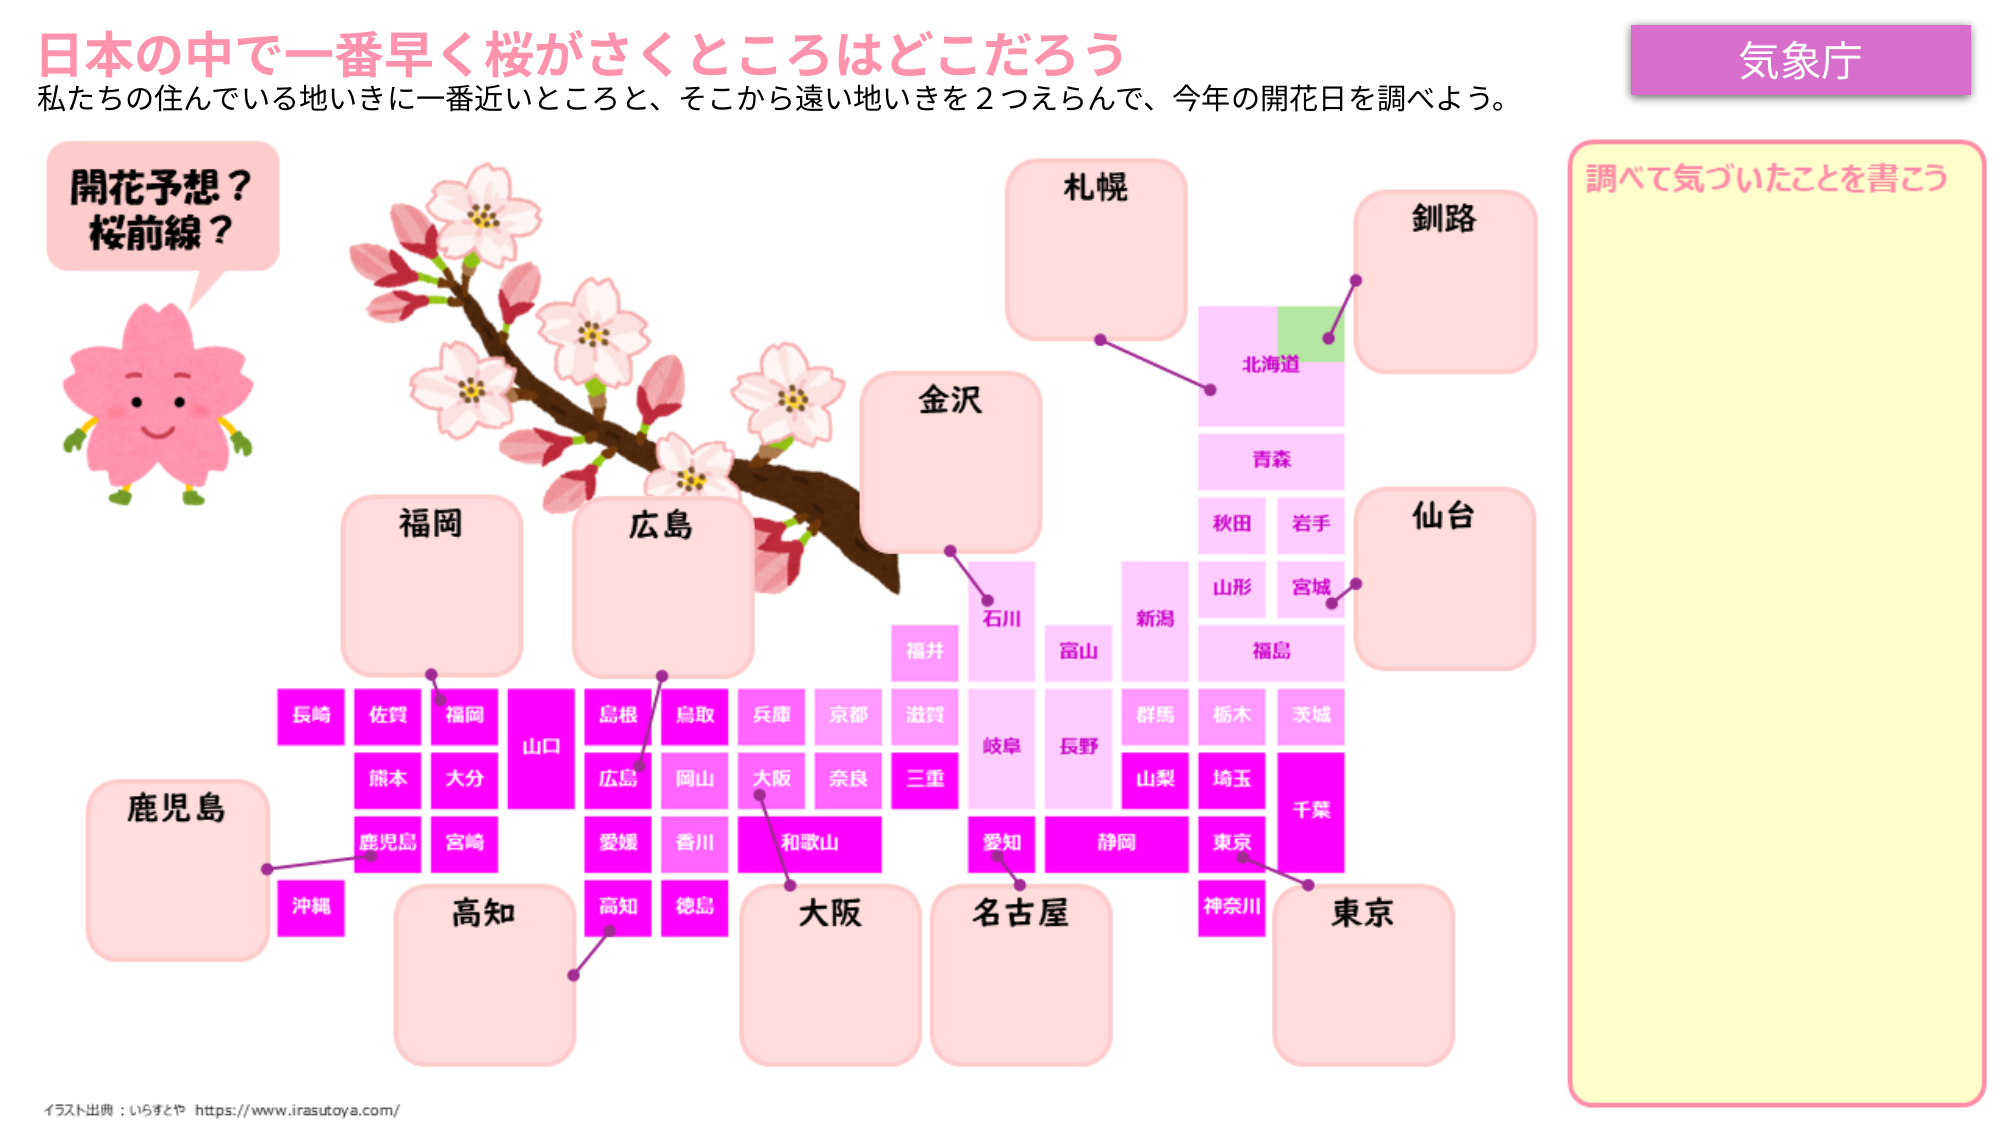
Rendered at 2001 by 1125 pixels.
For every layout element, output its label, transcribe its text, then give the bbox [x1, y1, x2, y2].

text_box 日本の中で一番早く桜がさくところはどこだろう [19, 16, 1592, 92]
picture [0, 0, 2001, 1125]
text_box 私たちの住んでいる地いきに一番近いところと、そこから遠い地いきを２つえらんで、今年の開花日を調べよう。 [22, 76, 1623, 142]
text_box 気象庁 [1631, 24, 1971, 96]
